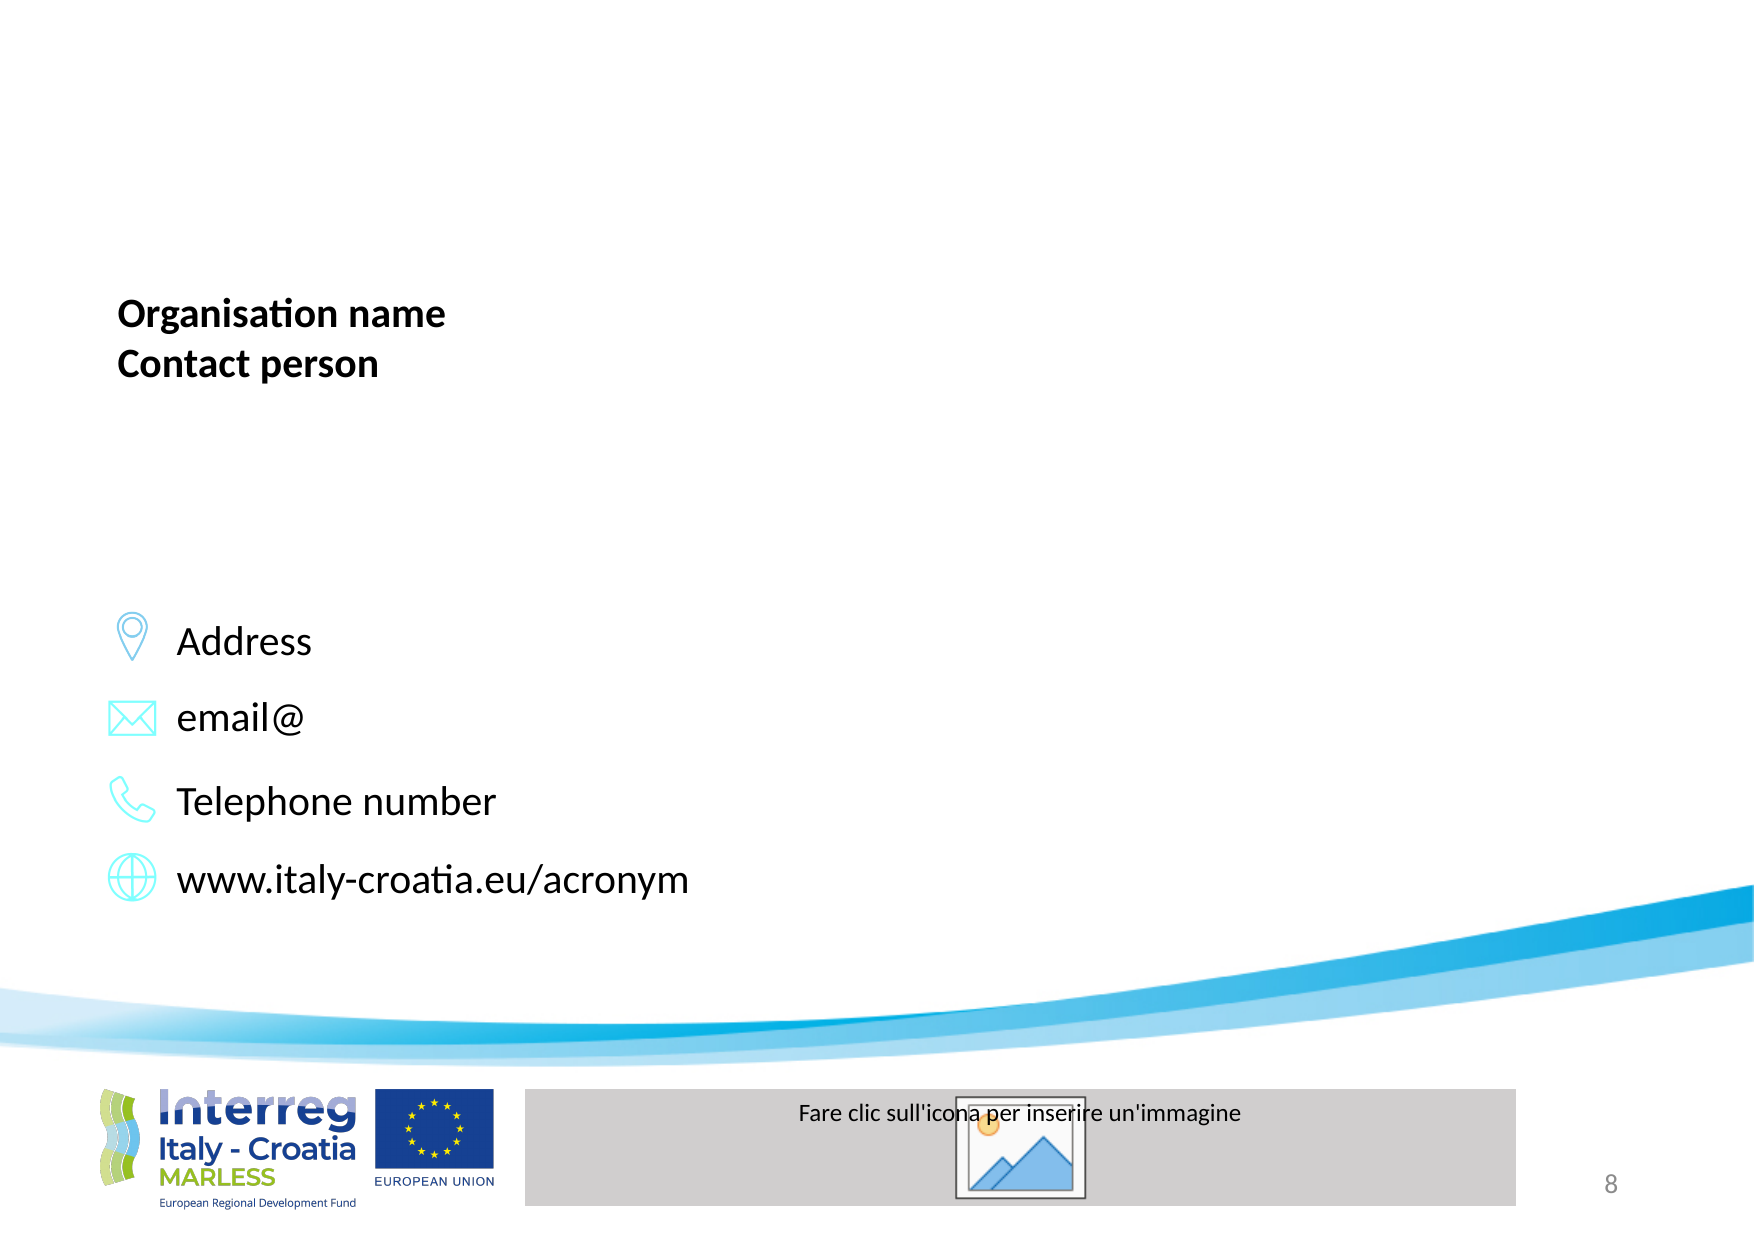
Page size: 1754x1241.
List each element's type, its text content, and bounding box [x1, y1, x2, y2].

picture [102, 688, 161, 748]
text_box www.italy-croatia.eu/acronym [161, 844, 1190, 910]
picture [103, 769, 161, 829]
text_box Telephone number [161, 766, 1190, 832]
text_box Organisation name Contact person [102, 278, 1190, 394]
text_box Address [161, 606, 1190, 671]
picture [0, 847, 1754, 1220]
slide_number 8 [1526, 1149, 1634, 1216]
text_box email@ [161, 682, 1190, 748]
picture [102, 606, 161, 666]
